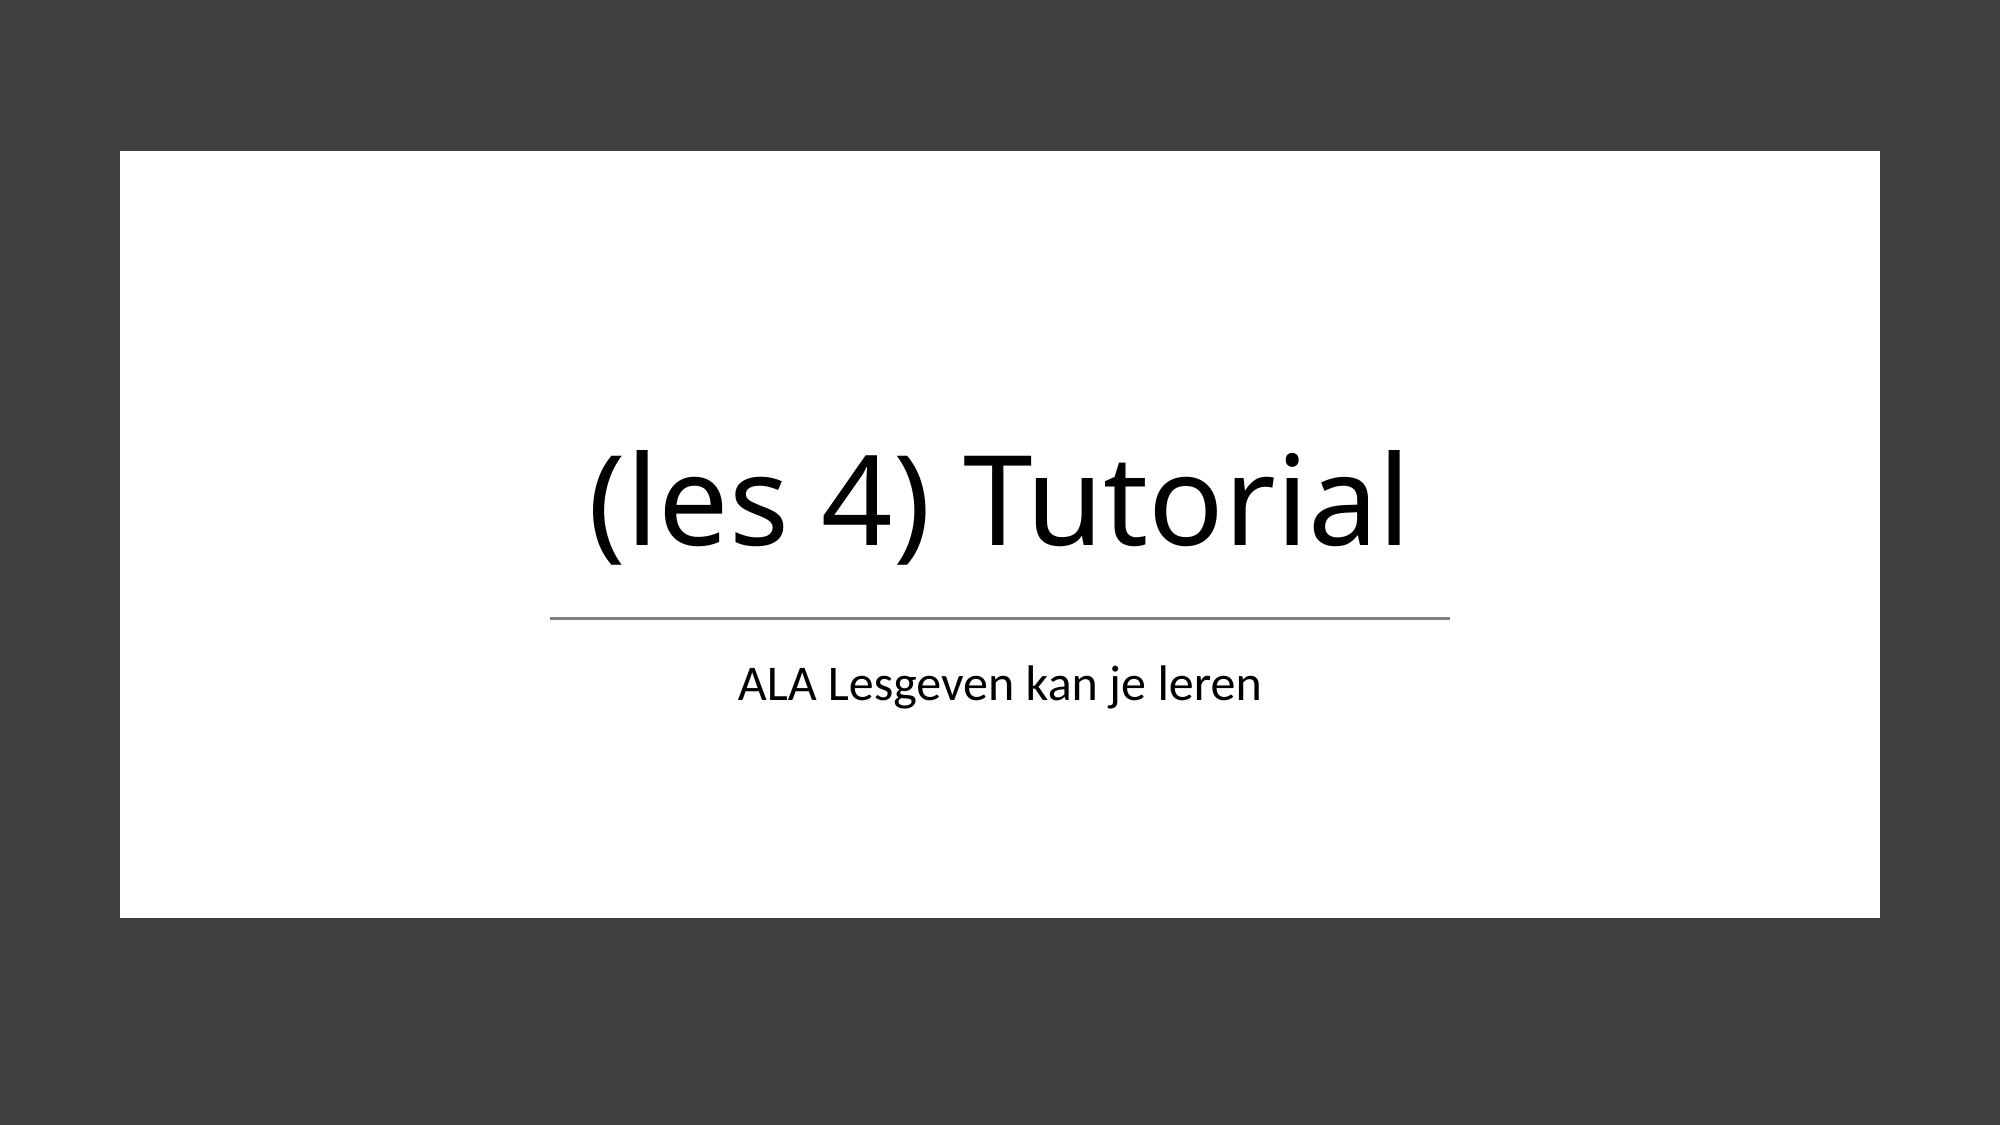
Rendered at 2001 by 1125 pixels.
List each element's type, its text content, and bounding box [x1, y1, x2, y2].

text_box [129, 160, 1870, 909]
text_box [0, 0, 2000, 1125]
subtitle ALA Lesgeven kan je leren [252, 649, 1748, 830]
title (les 4) Tutorial [252, 234, 1748, 580]
